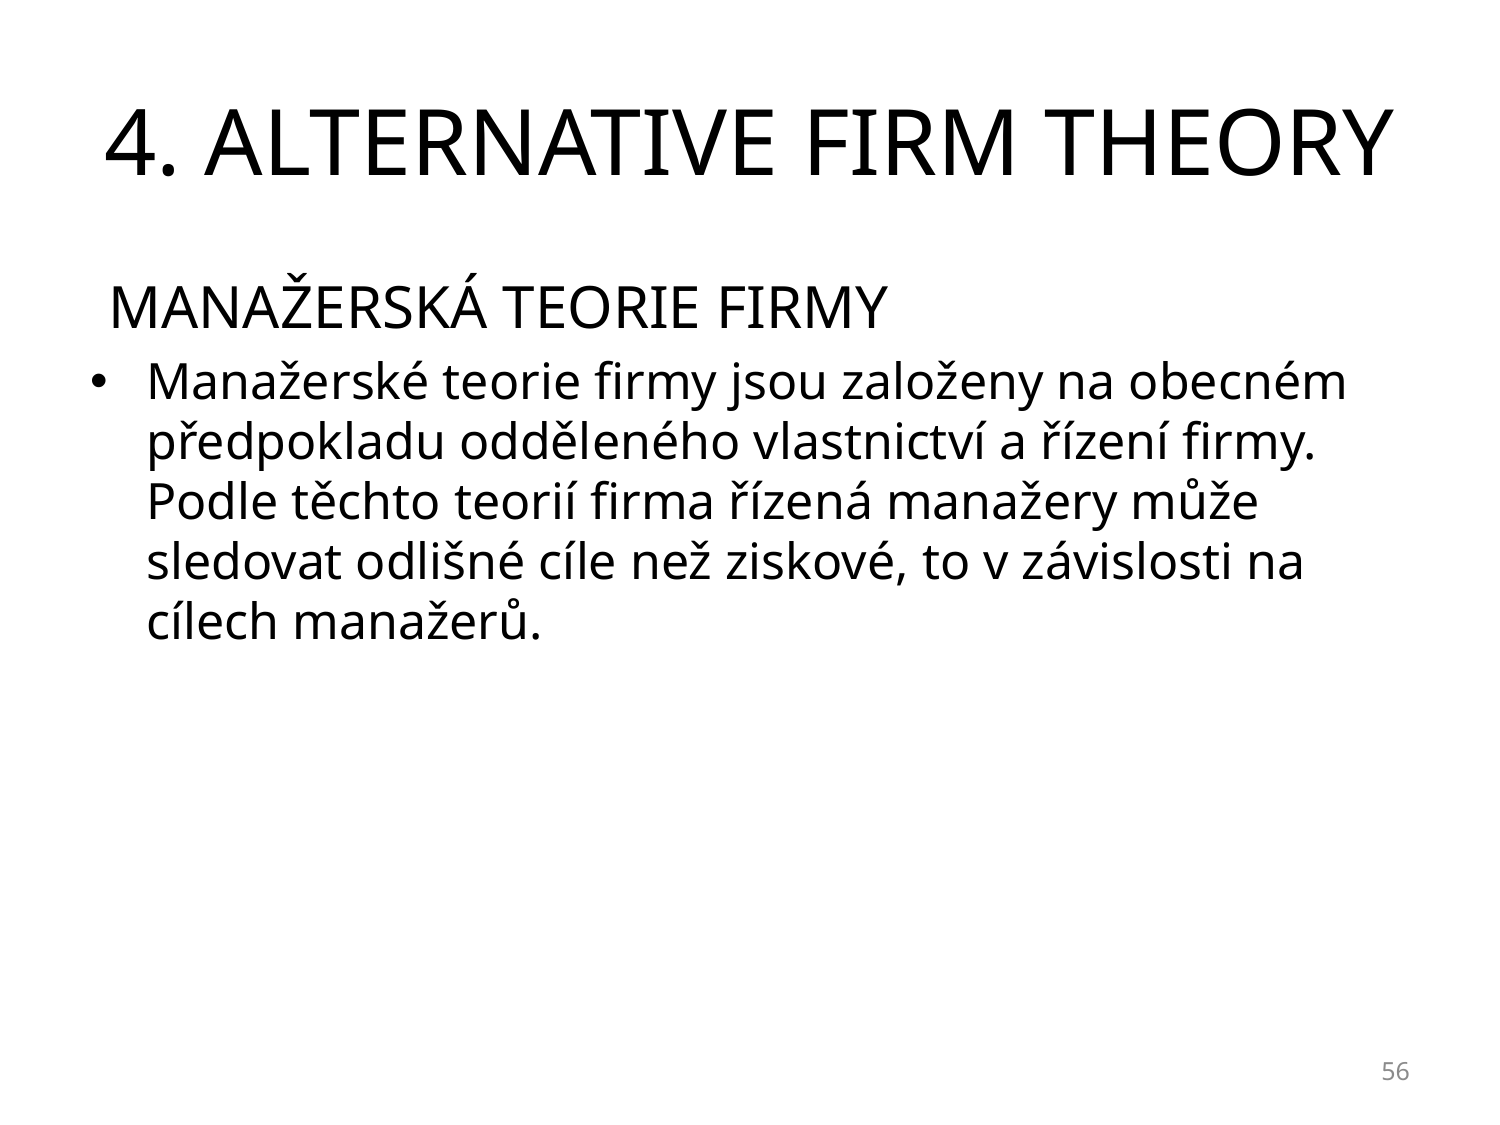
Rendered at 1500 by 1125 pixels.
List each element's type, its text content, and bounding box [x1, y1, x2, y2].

list MANAŽERSKÁ TEORIE FIRMY Manažerské teorie firmy jsou založeny na obecném předpokladu odděleného vlastnictví a řízení firmy. Podle těchto teorií firma řízená manažery může sledovat odlišné cíle než ziskové, to v závislosti na cílech manažerů. [75, 262, 1425, 1005]
title 4. ALTERNATIVE FIRM THEORY [75, 45, 1425, 233]
slide_number 56 [1074, 1042, 1425, 1103]
